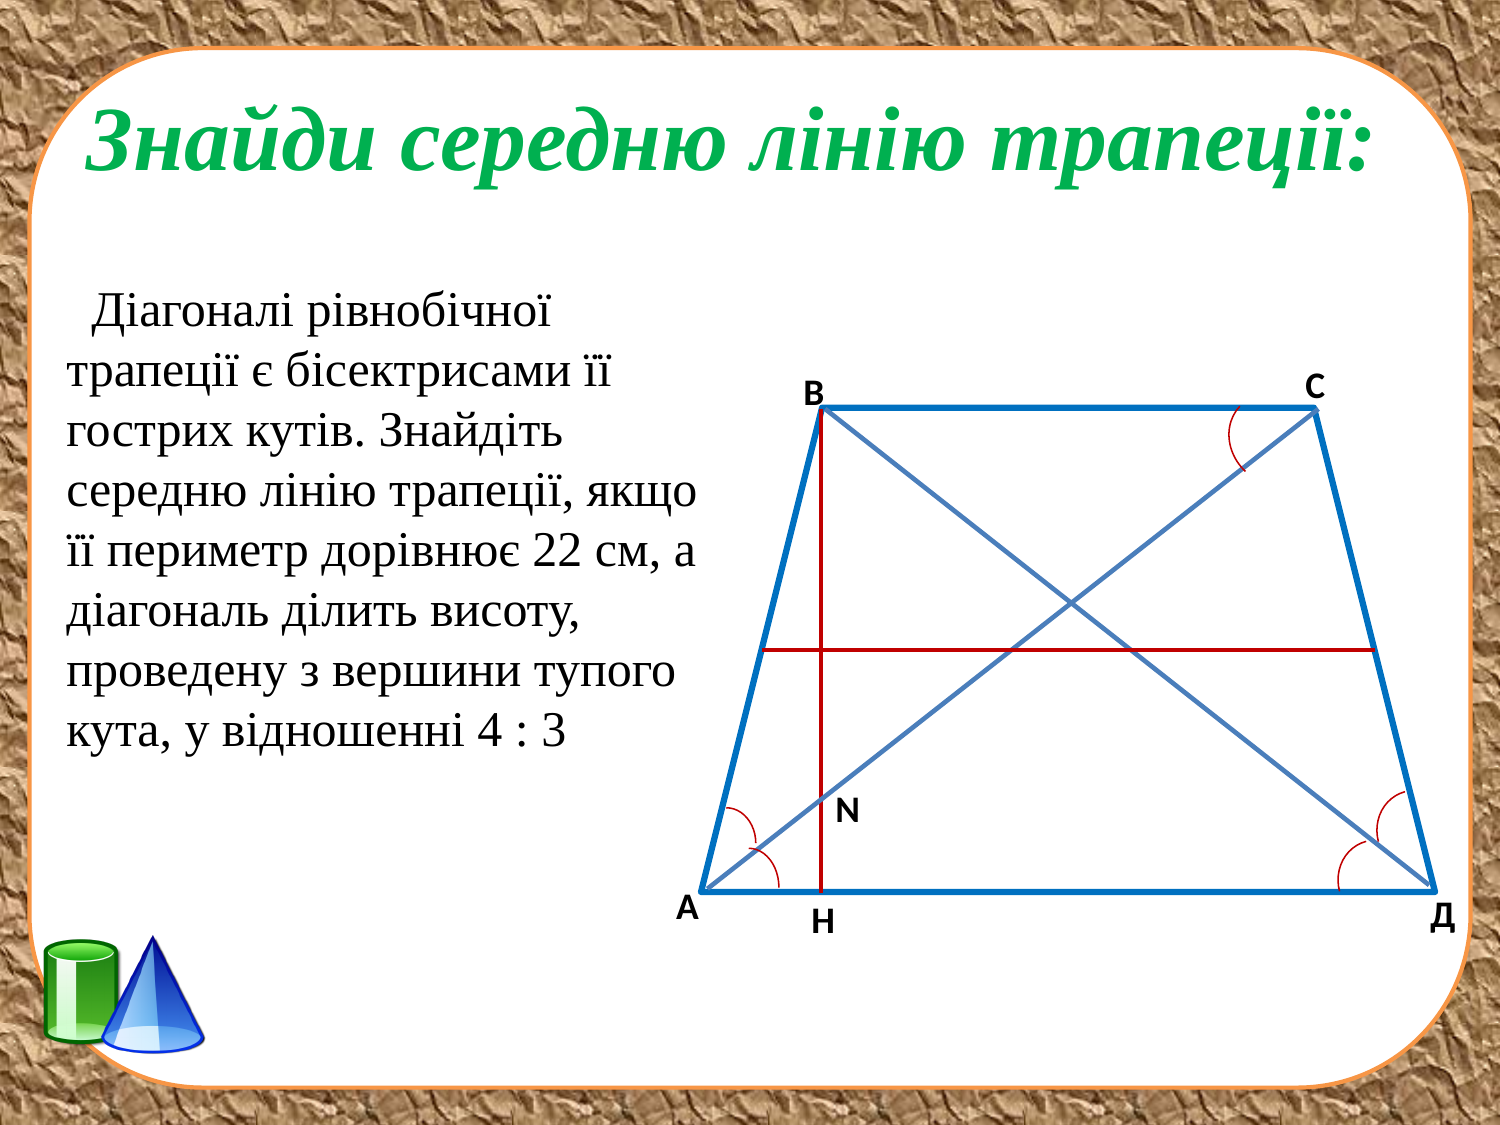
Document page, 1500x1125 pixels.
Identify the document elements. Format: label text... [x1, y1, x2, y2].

text_box H [796, 896, 892, 949]
text_box С [1290, 353, 1386, 407]
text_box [707, 408, 823, 889]
picture [0, 0, 1500, 1125]
list Діагоналі рівнобічної трапеції є бісектрисами її гострих кутів. Знайдіть середню лінію трапеції, якщо її периметр дорівнює 22 см, а діагональ ділить висоту, проведену з вершини тупого кута, у відношенні 4 : 3 [51, 269, 727, 754]
text_box Д [1415, 882, 1500, 942]
text_box А [661, 874, 756, 935]
text_box В [788, 360, 883, 407]
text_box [824, 408, 1430, 886]
title Знайди середню лінію трапеції: [57, 45, 1408, 224]
